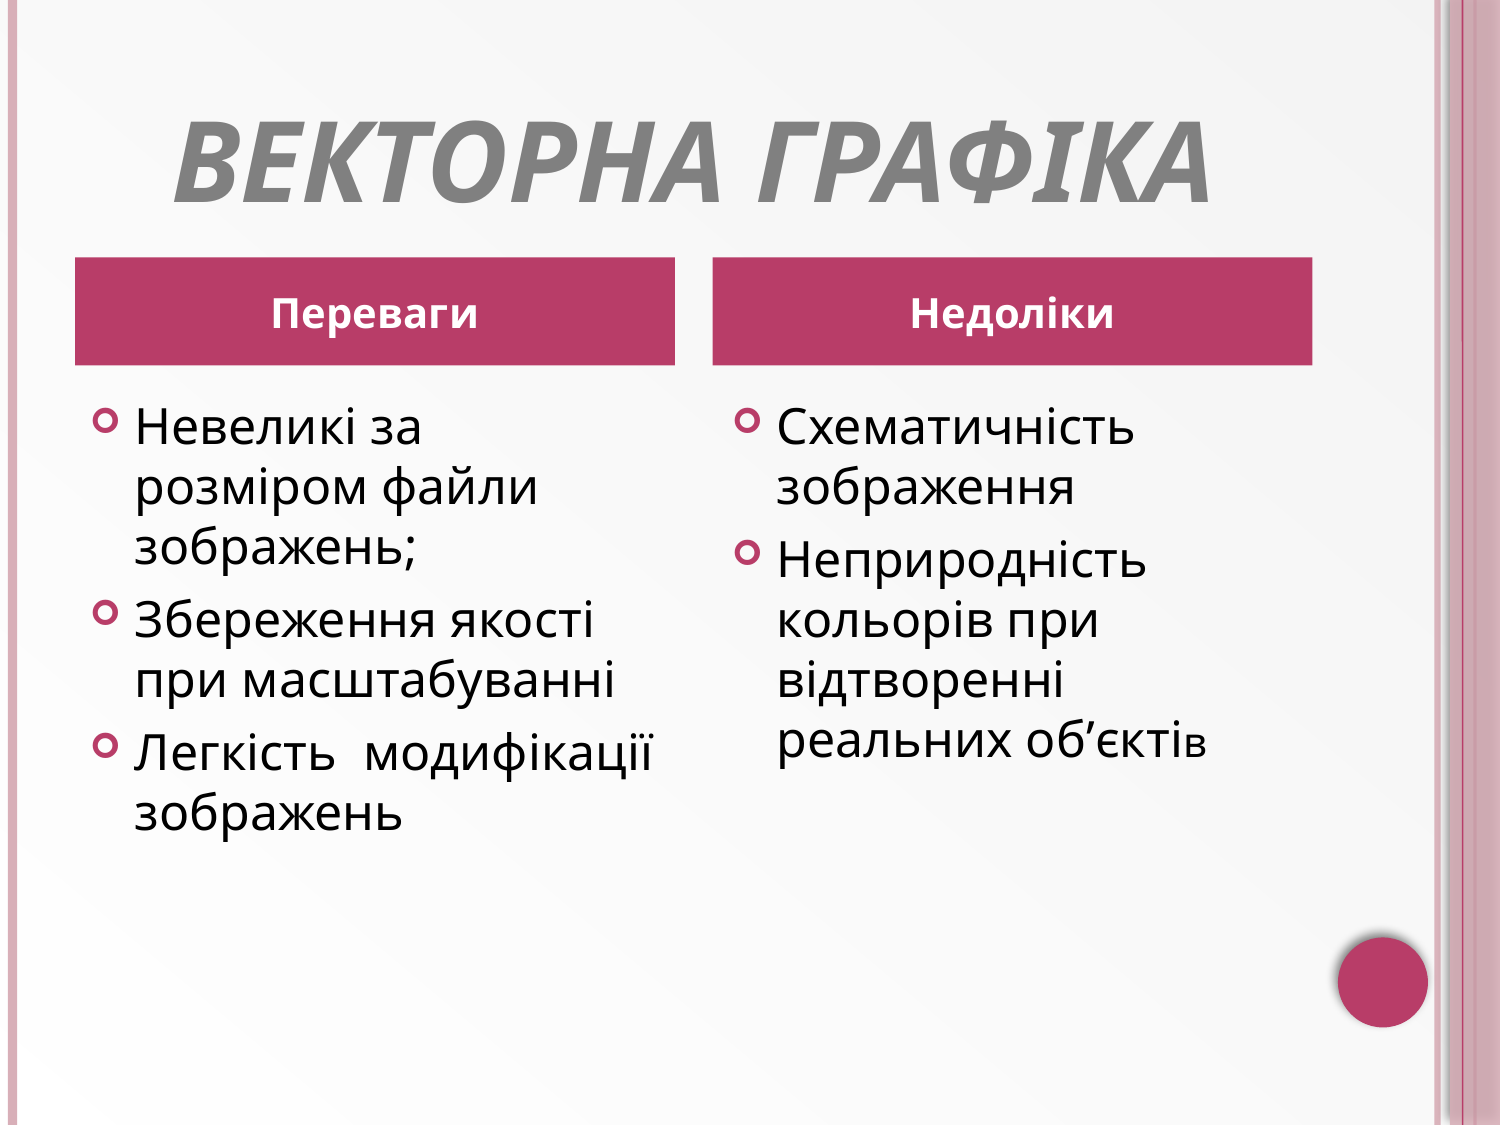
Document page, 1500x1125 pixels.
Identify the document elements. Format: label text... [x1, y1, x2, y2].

list Переваги [75, 257, 675, 366]
list Невеликі за розміром файли зображень; Збереження якості при масштабуванні Легкість модифікації зображень [75, 387, 675, 1025]
list Схематичність зображення Неприродність кольорів при відтворенні реальних об’єктів [717, 387, 1318, 1025]
list Недоліки [712, 257, 1313, 366]
text_box [140, 246, 609, 363]
title Векторна графіка [75, 44, 1313, 233]
